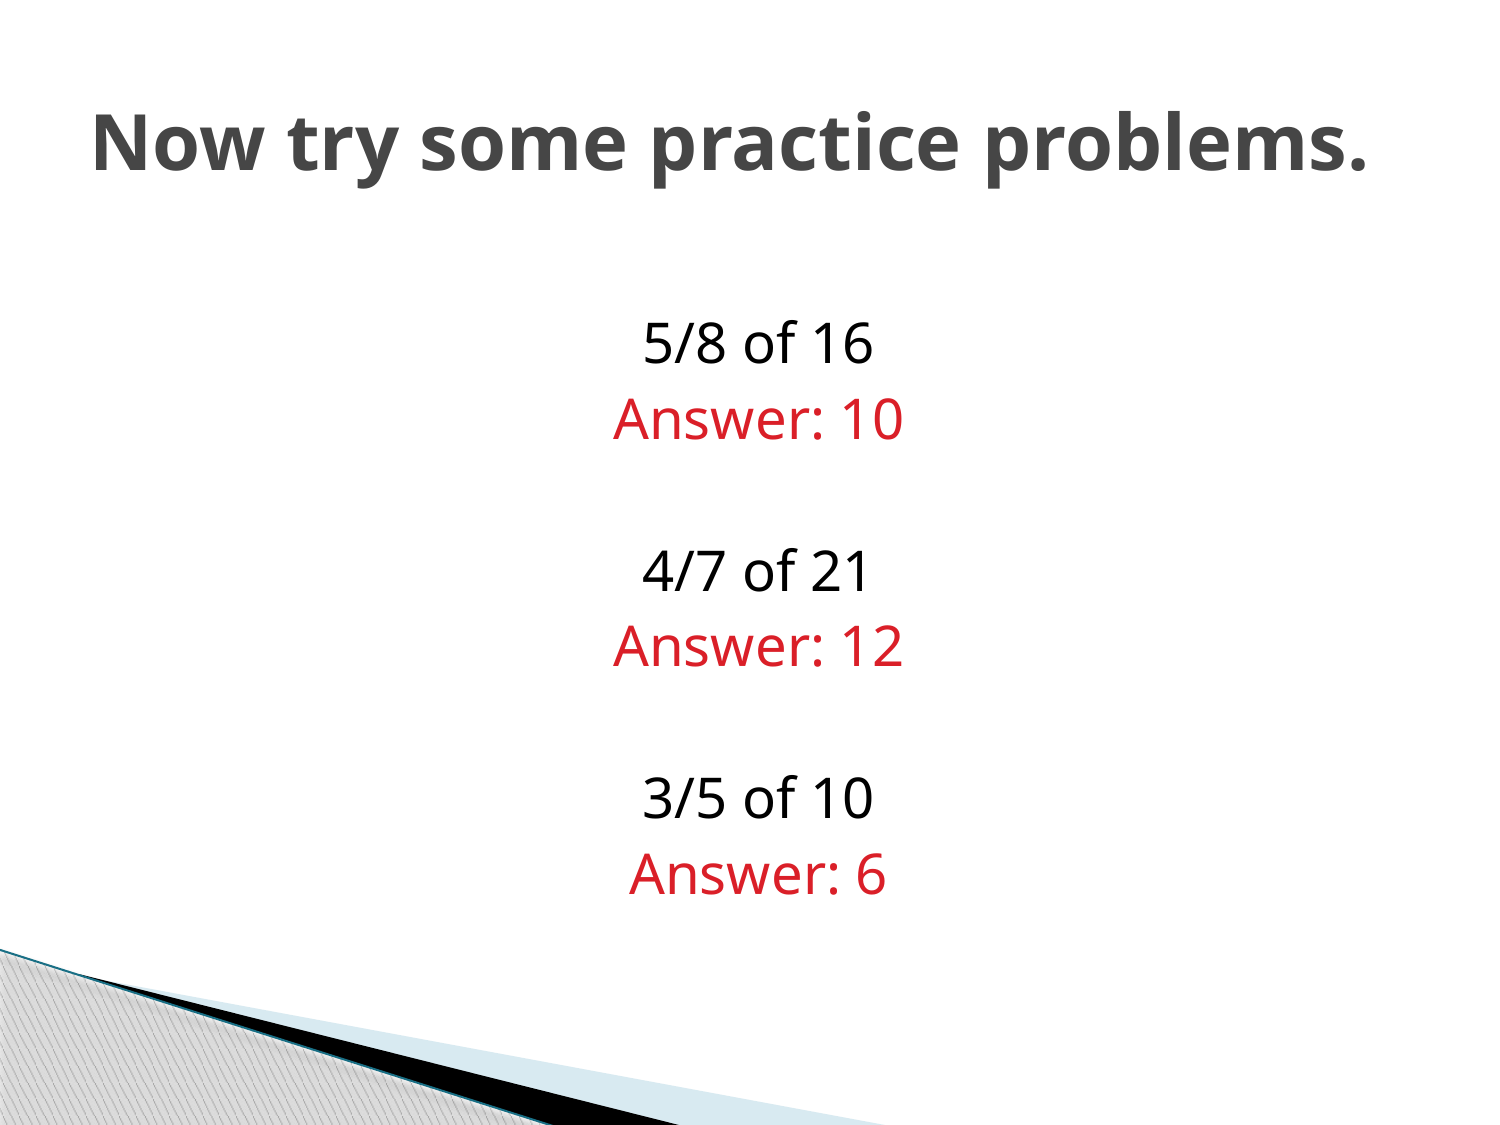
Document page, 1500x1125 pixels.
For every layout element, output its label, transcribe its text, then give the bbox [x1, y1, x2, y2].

list 5/8 of 16 Answer: 10 4/7 of 21 Answer: 12 3/5 of 10 Answer: 6 [75, 299, 1425, 986]
title Now try some practice problems. [75, 45, 1425, 233]
